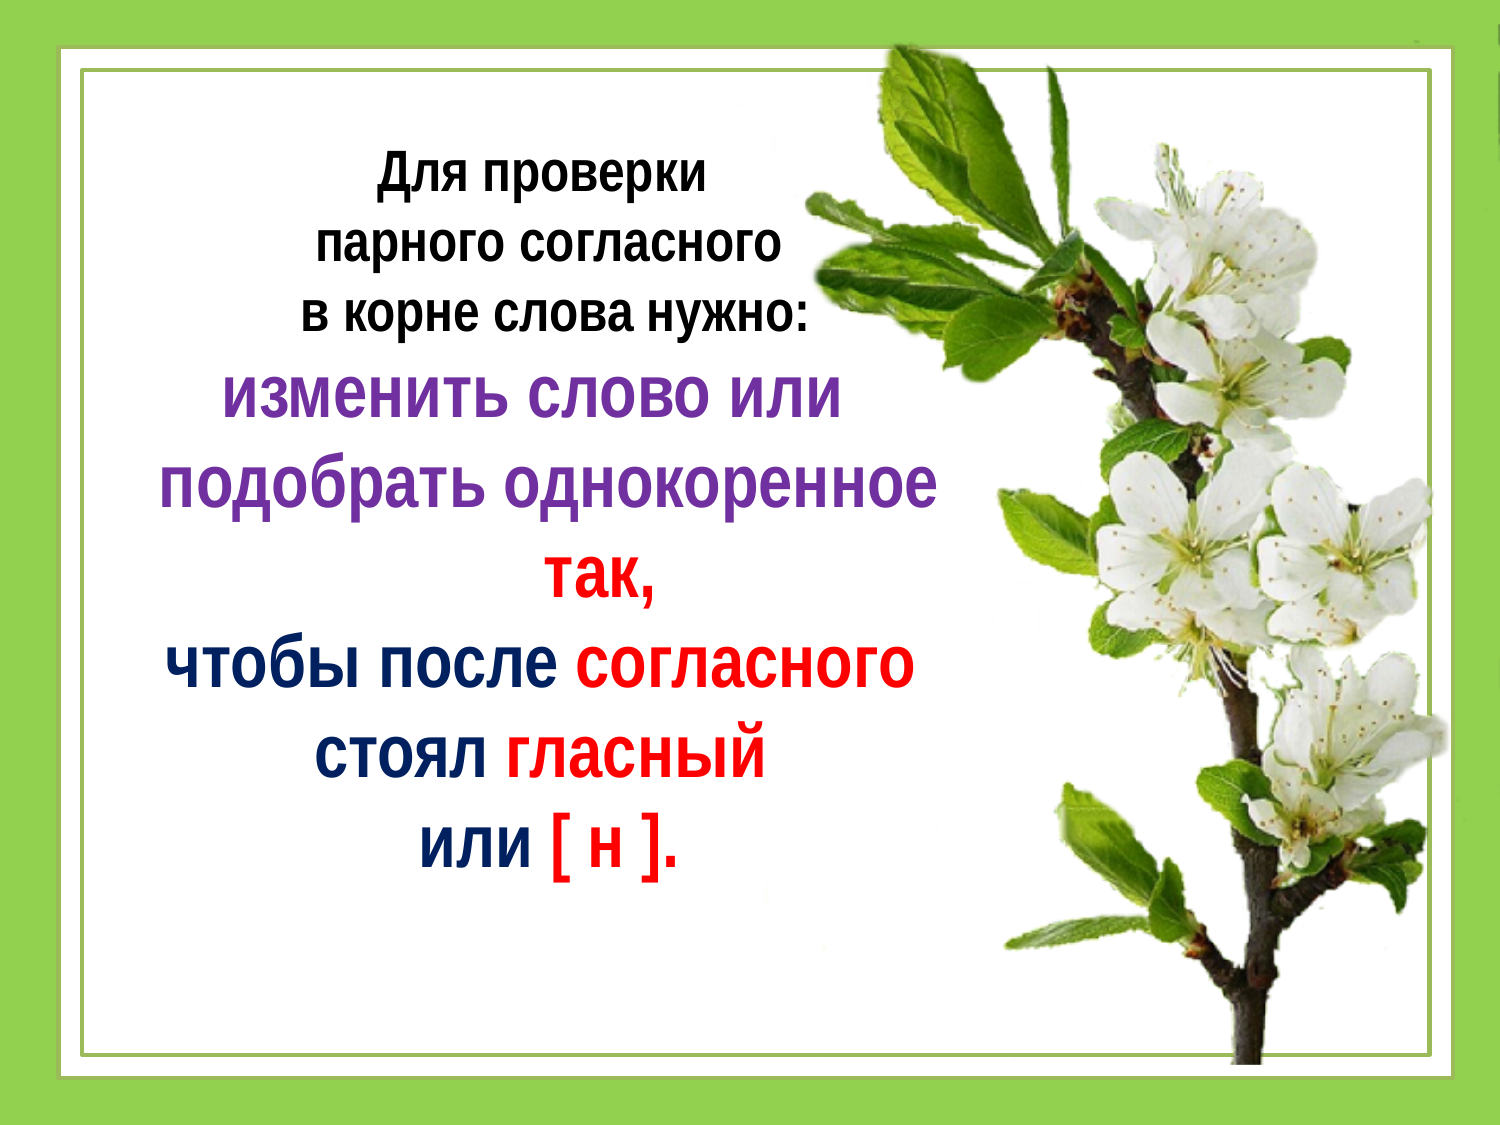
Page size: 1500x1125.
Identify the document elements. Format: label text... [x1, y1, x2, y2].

text_box Для проверки парного согласного в корне слова нужно: изменить слово или подобрать однокоренное так, чтобы после согласного стоял гласный или [ н ]. [100, 125, 998, 891]
picture [729, 25, 1499, 1064]
